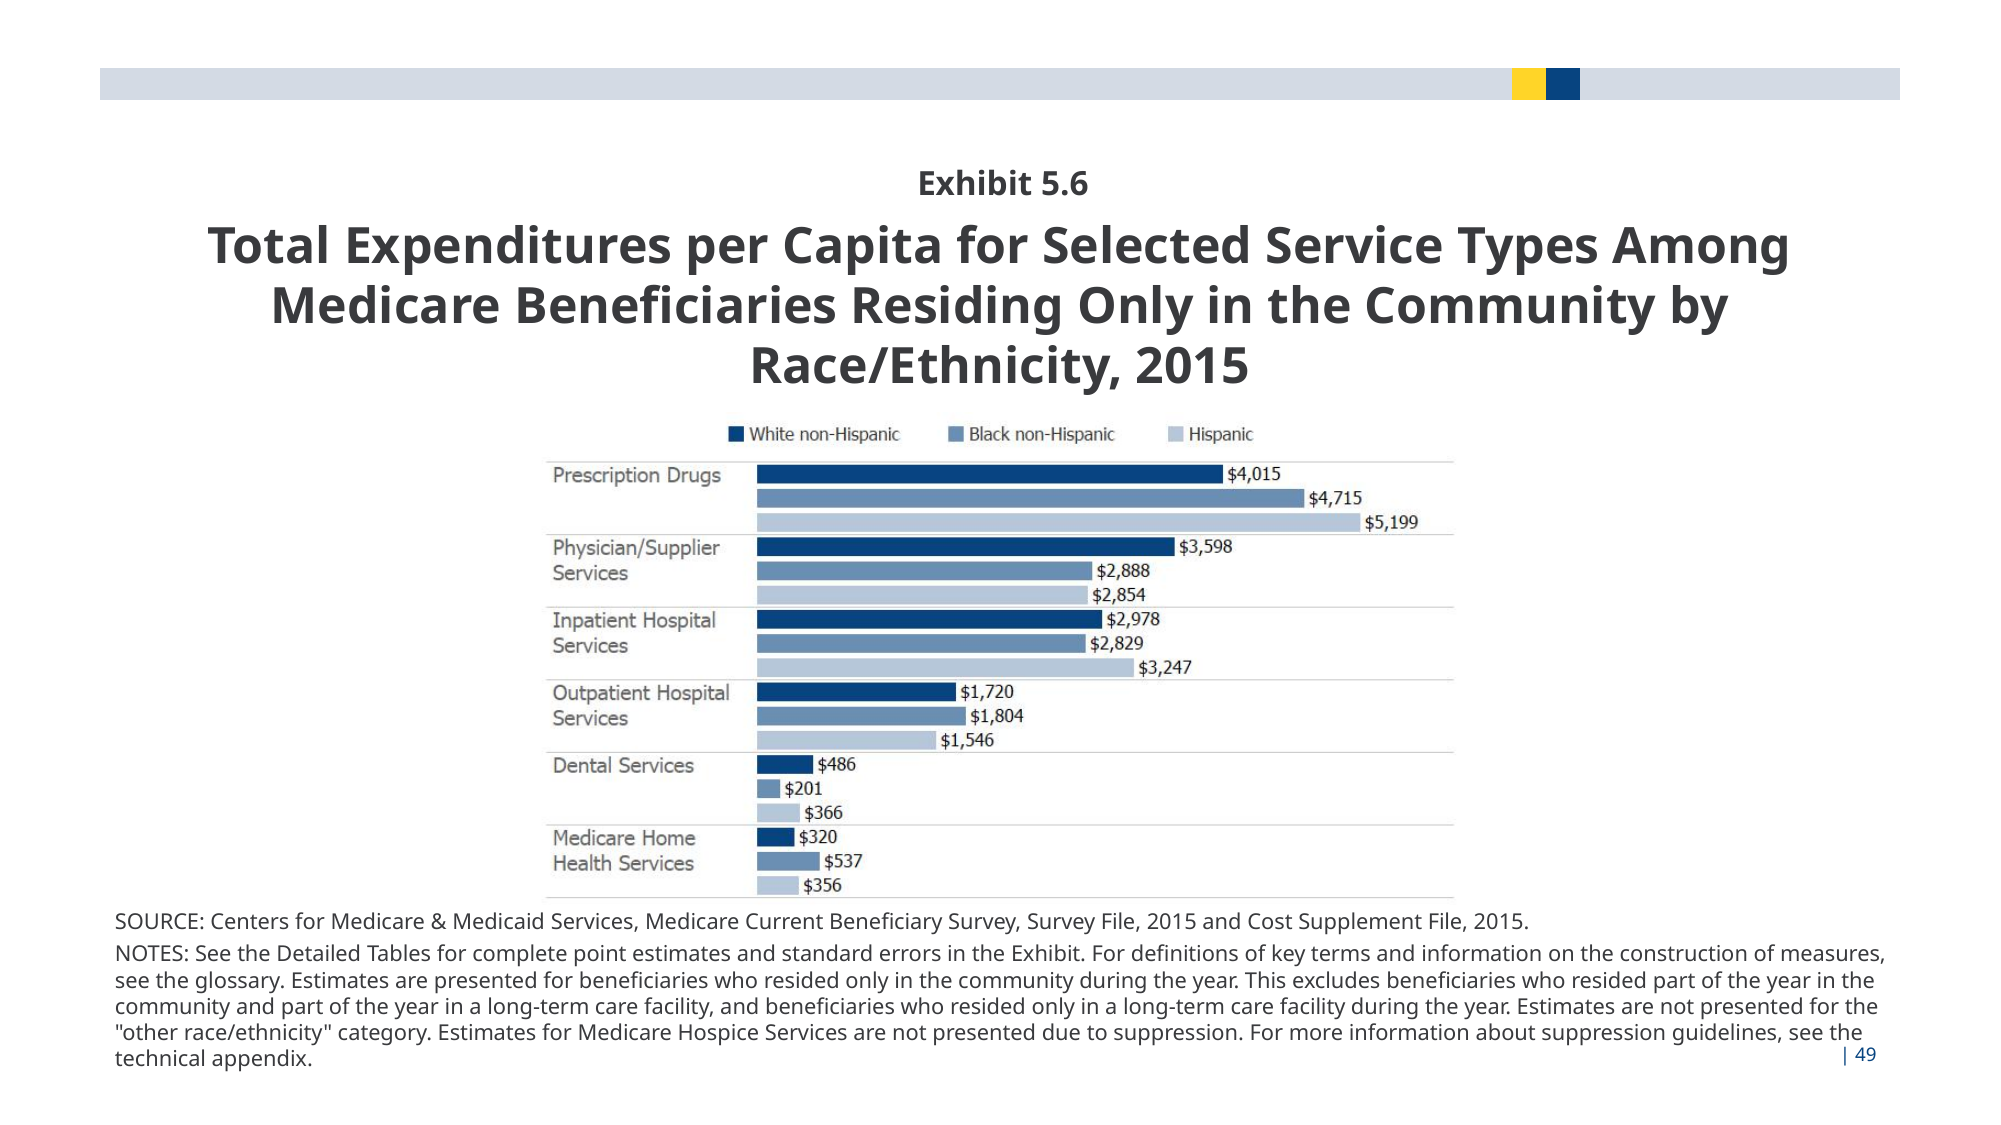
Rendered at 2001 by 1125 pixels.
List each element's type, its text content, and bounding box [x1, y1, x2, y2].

title Exhibit 5.6 [99, 154, 1900, 213]
picture [533, 412, 1467, 913]
list SOURCE: Centers for Medicare & Medicaid Services, Medicare Current Beneficiary Survey, Survey File, 2015 and Cost Supplement File, 2015. NOTES: See the Detailed Tables for complete point estimates and standard errors in the Exhibit. For definitions of key terms and information on the construction of measures, see the glossary. Estimates are presented for beneficiaries who resided only in the community during the year. This excludes beneficiaries who resided part of the year in the community and part of the year in a long-term care facility, and beneficiaries who resided only in a long-term care facility during the year. Estimates are not presented for the "other race/ethnicity" category. Estimates for Medicare Hospice Services are not presented due to suppression. For more information about suppression guidelines, see the technical appendix. [99, 900, 1900, 960]
list Total Expenditures per Capita for Selected Service Types Among Medicare Beneficiaries Residing Only in the Community by Race/Ethnicity, 2015 [99, 213, 1900, 300]
